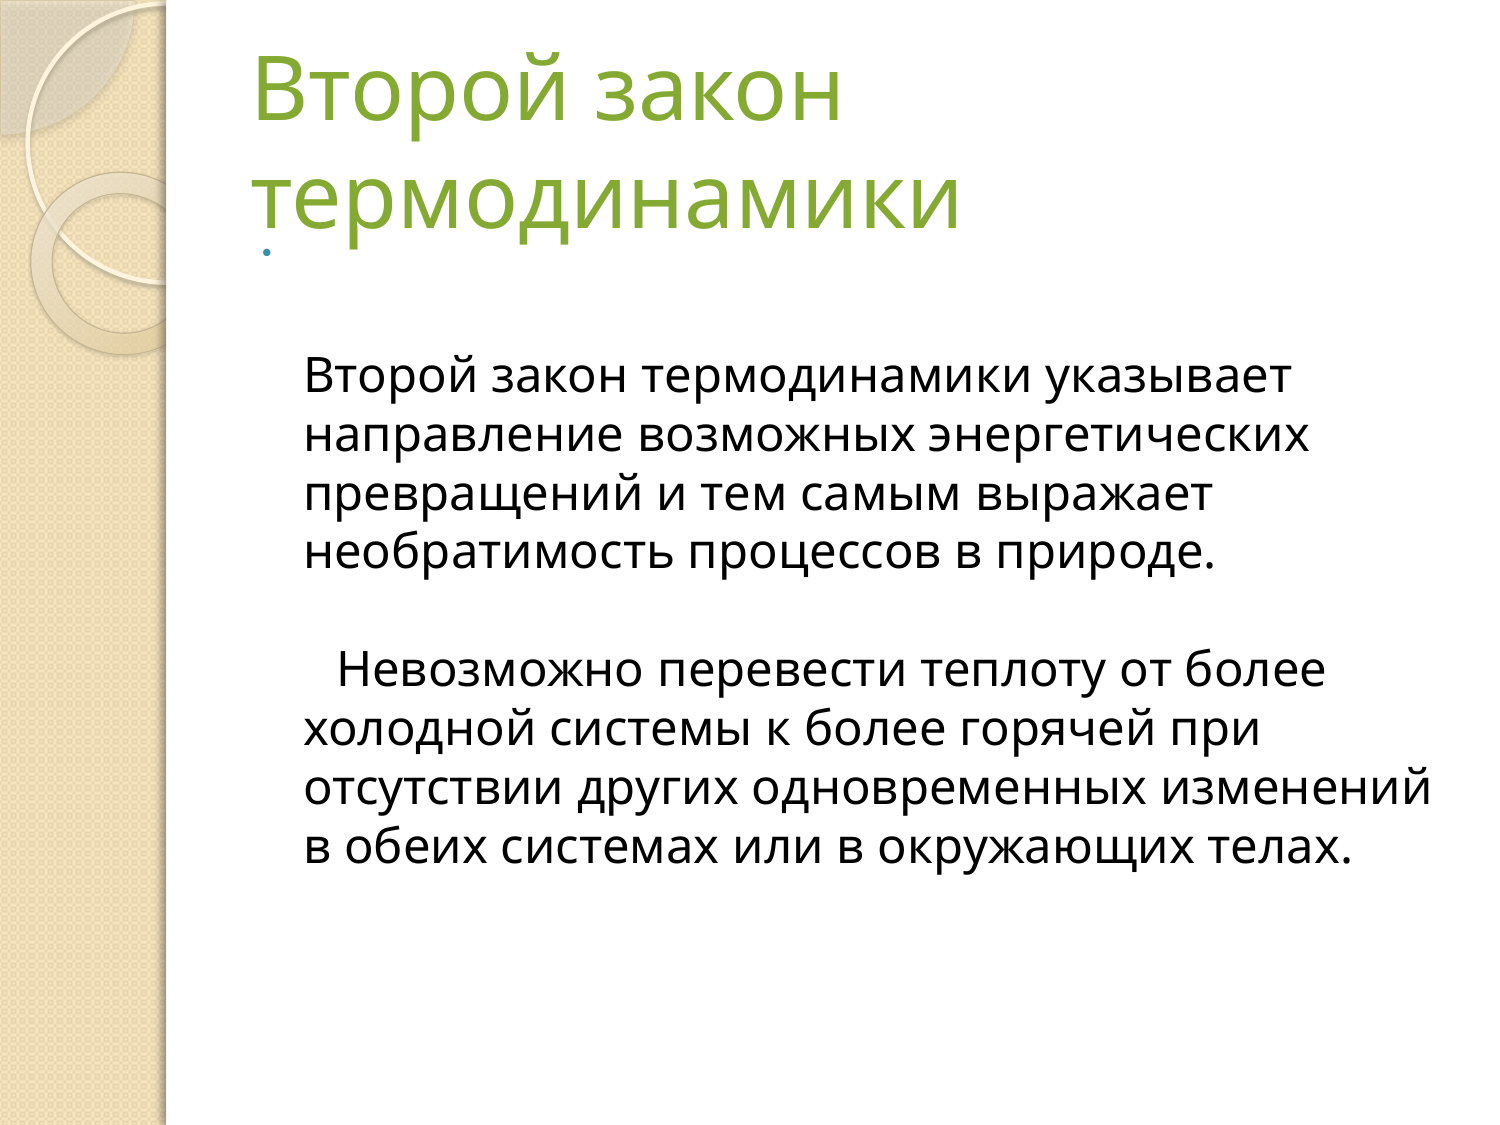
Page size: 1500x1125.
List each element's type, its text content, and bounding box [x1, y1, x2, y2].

title Второй закон термодинамики [235, 45, 1466, 233]
list Второй закон термодинамики указывает направление возможных энергетических превращений и тем самым выражает необратимость процессов в природе. Невозможно перевести теплоту от более холодной системы к более горячей при отсутствии других одновременных изменений в обеих системах или в окружающих телах. [235, 237, 1466, 1025]
